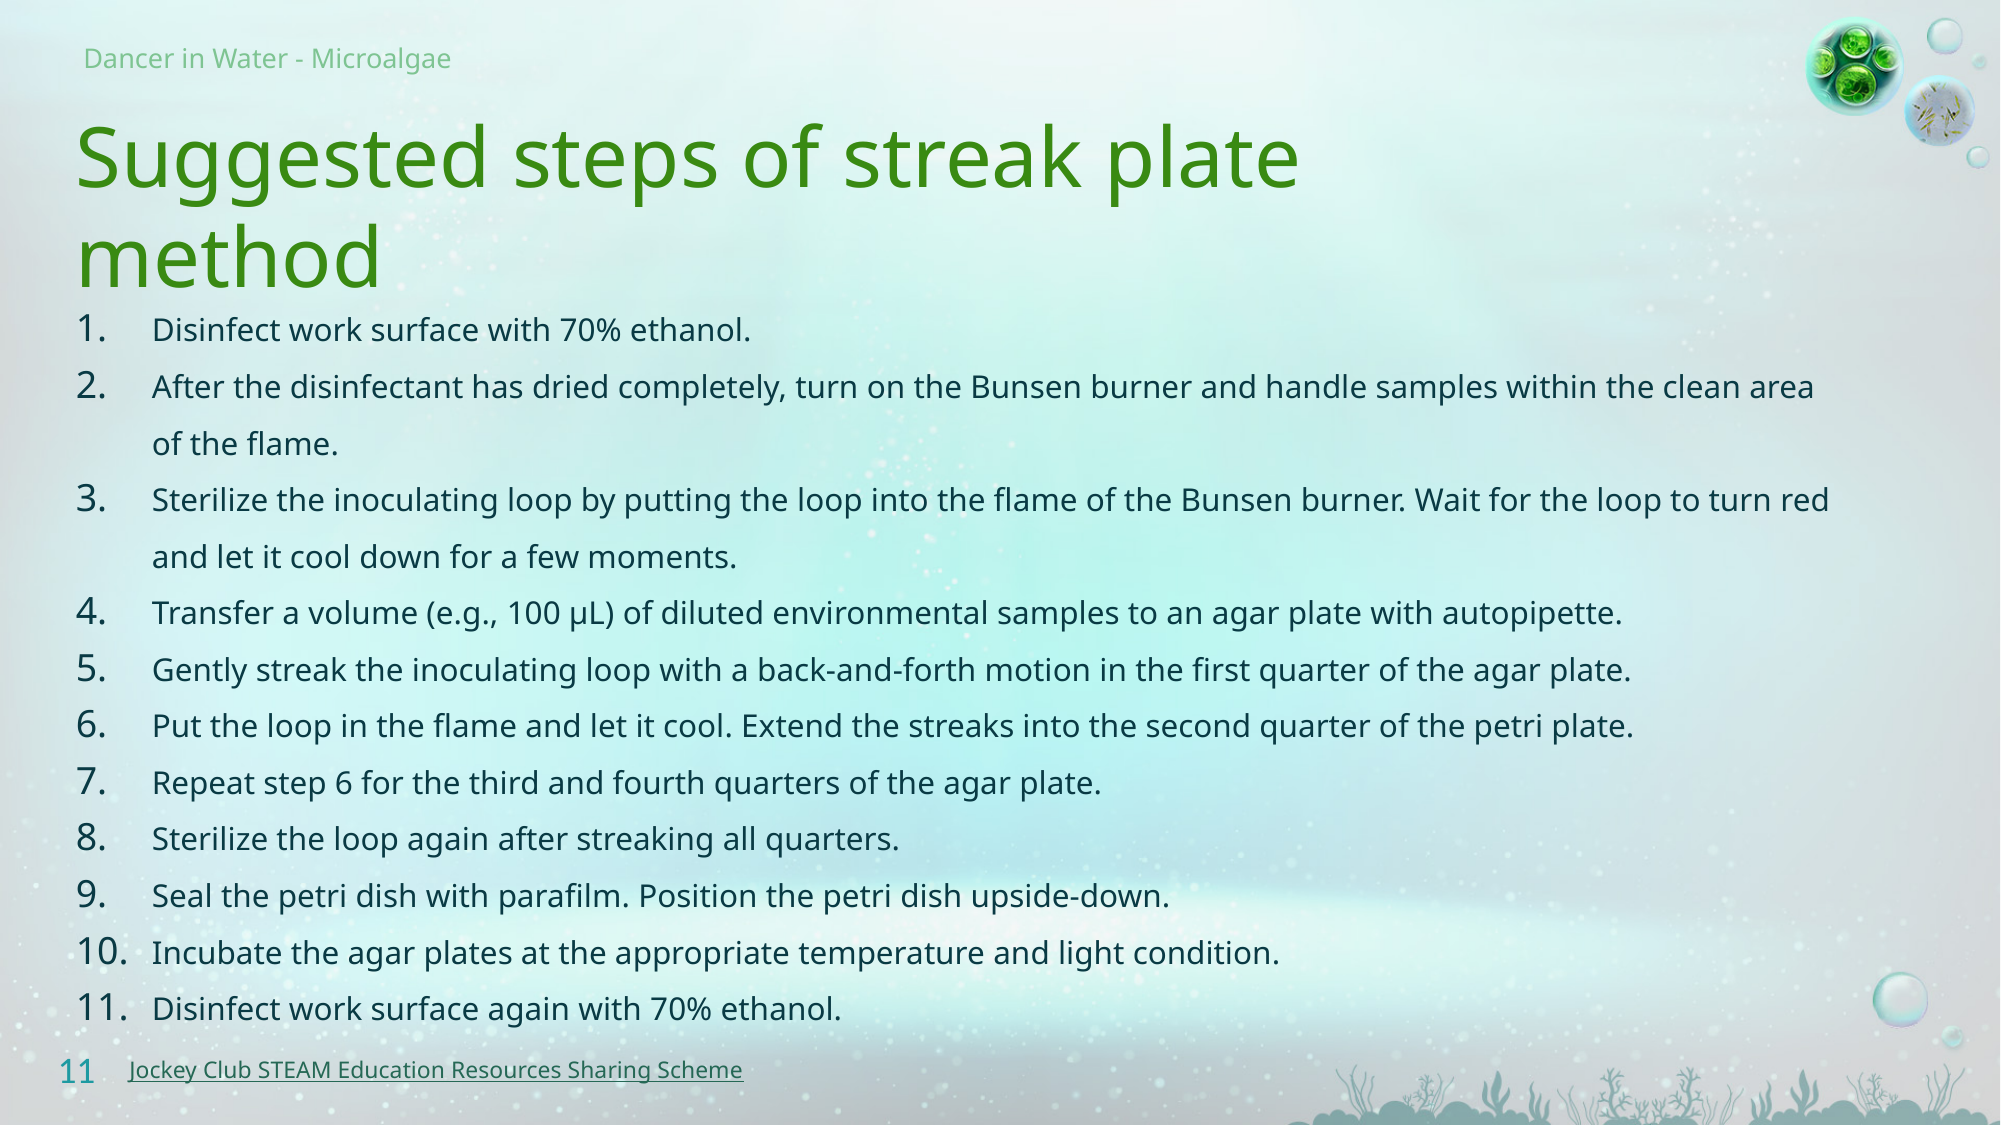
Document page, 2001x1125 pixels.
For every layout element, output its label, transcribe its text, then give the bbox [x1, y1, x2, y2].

list Disinfect work surface with 70% ethanol. After the disinfectant has dried completely, turn on the Bunsen burner and handle samples within the clean area of the flame. Sterilize the inoculating loop by putting the loop into the flame of the Bunsen burner. Wait for the loop to turn red and let it cool down for a few moments. Transfer a volume (e.g., 100 µL) of diluted environmental samples to an agar plate with autopipette. Gently streak the inoculating loop with a back-and-forth motion in the first quarter of the agar plate. Put the loop in the flame and let it cool. Extend the streaks into the second quarter of the petri plate. Repeat step 6 for the third and fourth quarters of the agar plate. Sterilize the loop again after streaking all quarters. Seal the petri dish with parafilm. Position the petri dish upside-down. Incubate the agar plates at the appropriate temperature and light condition. Disinfect work surface again with 70% ethanol. [61, 284, 1862, 1043]
slide_number 11 [35, 1038, 118, 1099]
title Suggested steps of streak plate method [61, 96, 1571, 229]
picture [0, 0, 2001, 1125]
